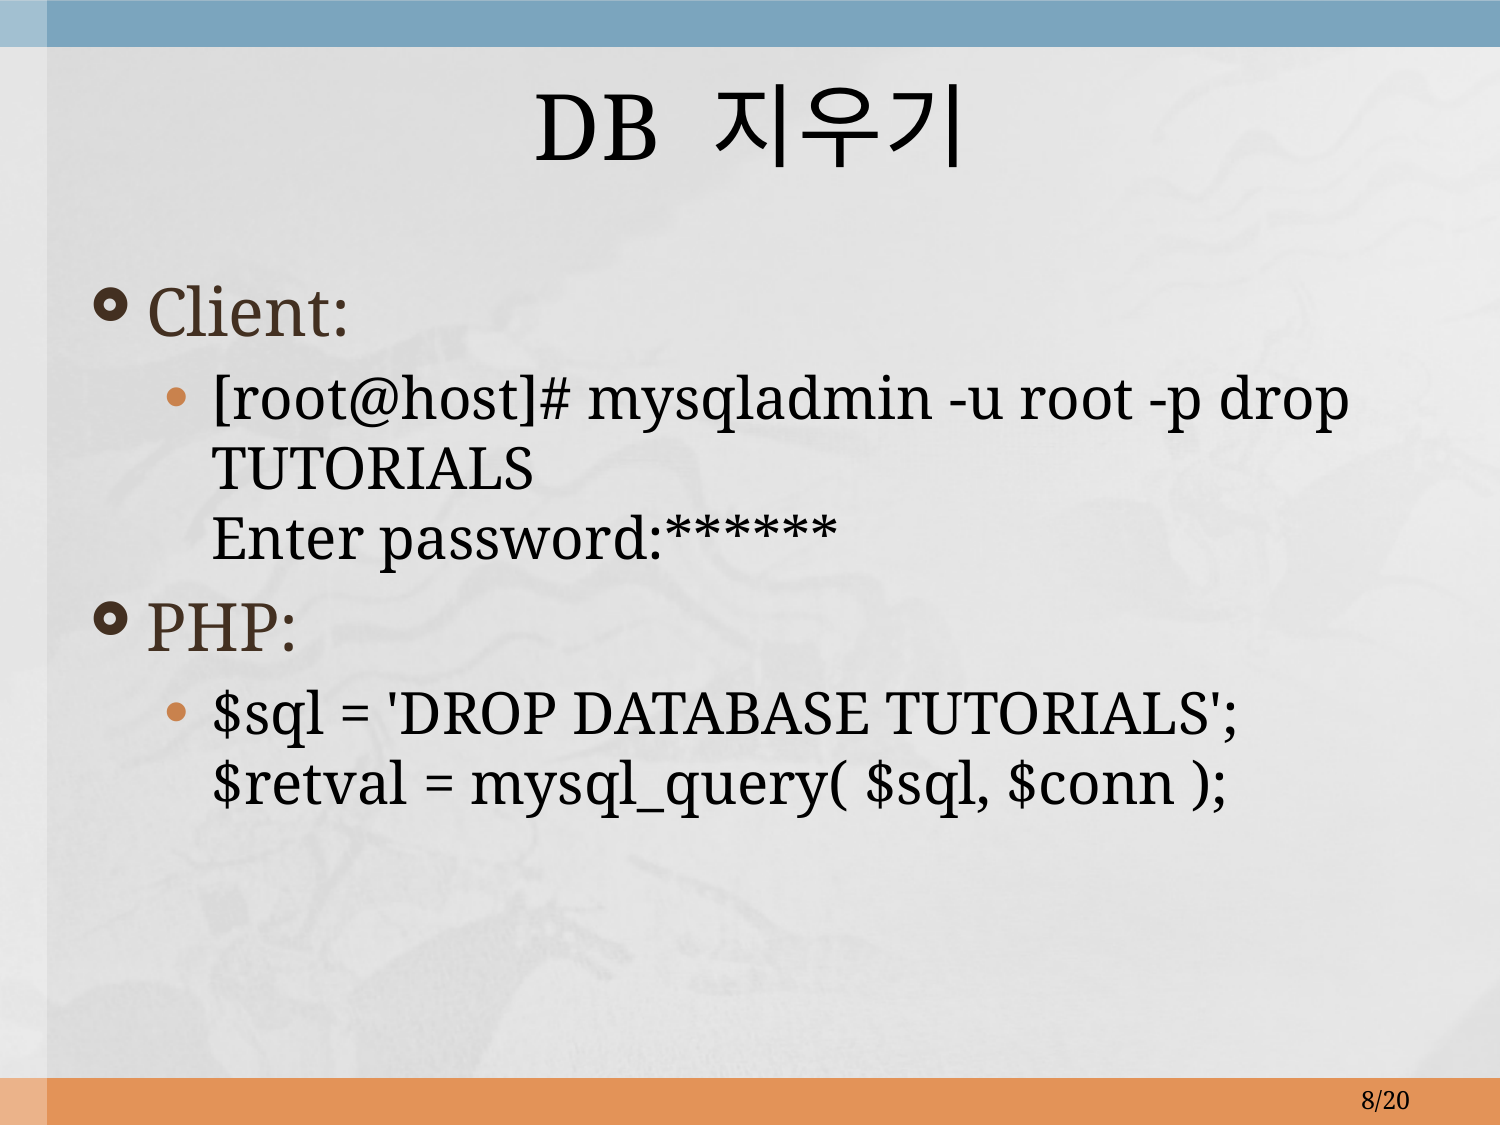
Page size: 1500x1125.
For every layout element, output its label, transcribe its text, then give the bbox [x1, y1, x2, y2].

list Client: [root@host]# mysqladmin -u root -p drop TUTORIALS Enter password:****** PHP: $sql = 'DROP DATABASE TUTORIALS'; $retval = mysql_query( $sql, $conn ); [75, 262, 1425, 1005]
slide_number 8/20 [1074, 1078, 1425, 1125]
title DB 지우기 [49, 46, 1454, 202]
